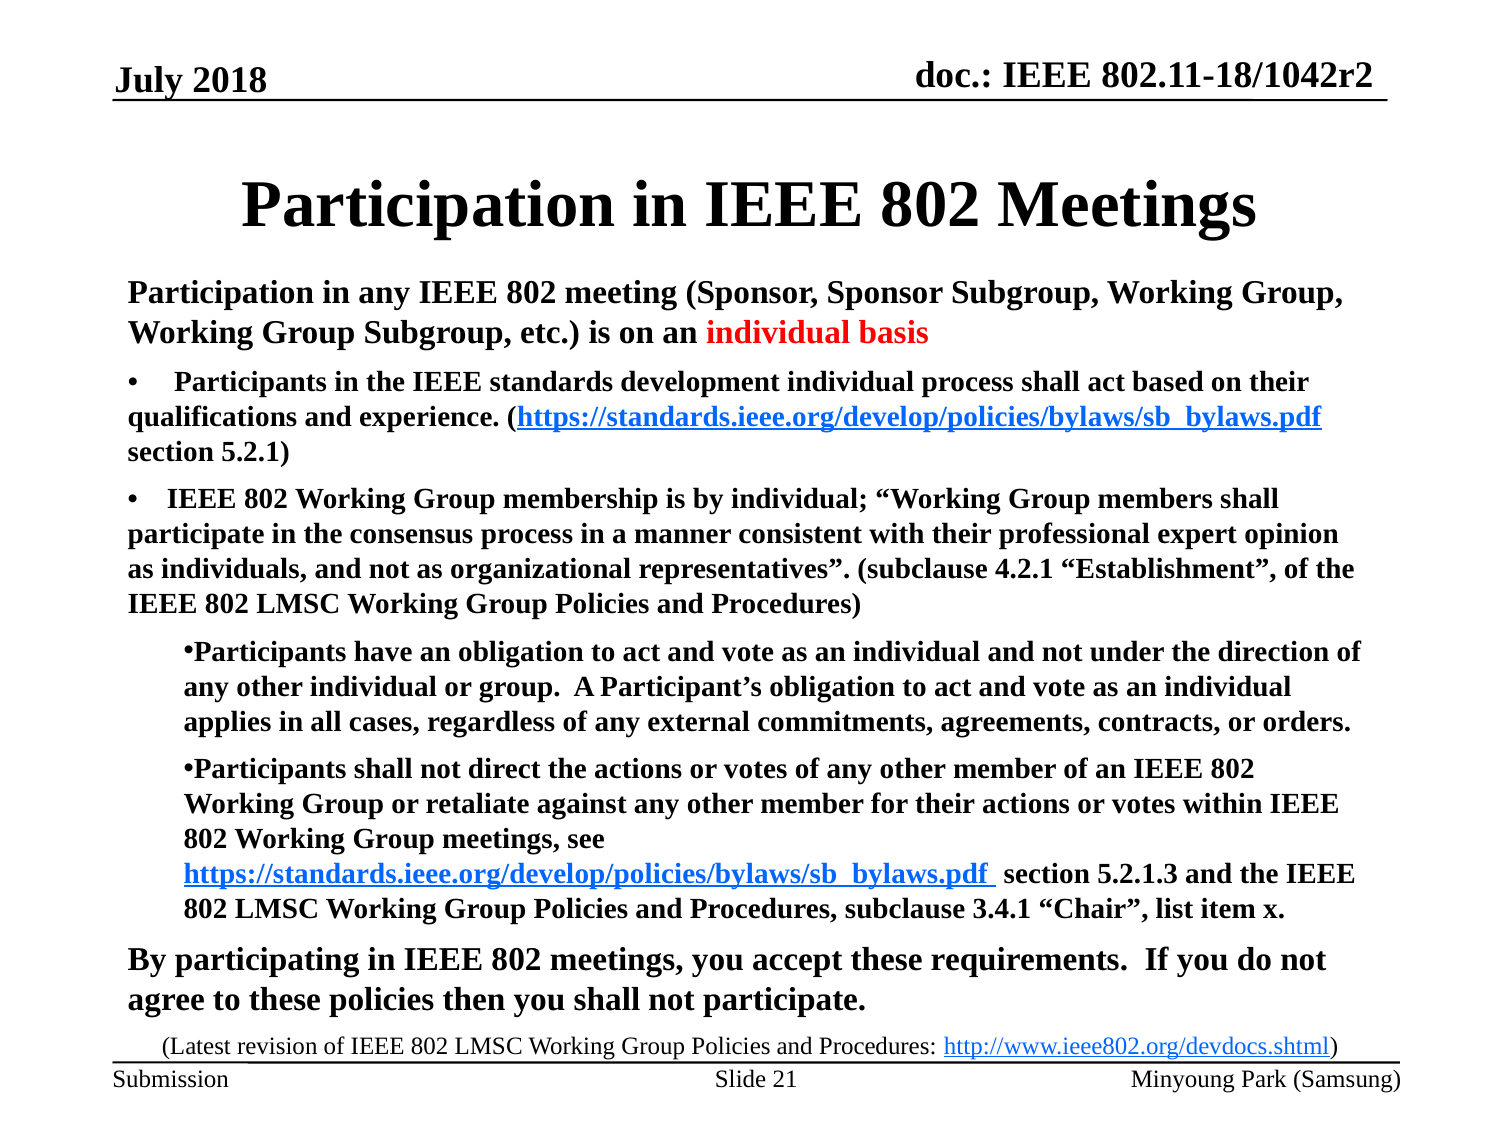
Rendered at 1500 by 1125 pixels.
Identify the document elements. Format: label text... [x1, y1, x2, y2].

slide_number Slide 21 [712, 1061, 800, 1093]
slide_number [114, 54, 335, 101]
footer Minyoung Park (Samsung) [949, 1061, 1402, 1093]
list Participation in any IEEE 802 meeting (Sponsor, Sponsor Subgroup, Working Group, Working Group Subgroup, etc.) is on an individual basis • Participants in the IEEE standards development individual process shall act based on their qualifications and experience. (https://standards.ieee.org/develop/policies/bylaws/sb_bylaws.pdfsection 5.2.1) • IEEE 802 Working Group membership is by individual; “Working Group members shall participate in the consensus process in a manner consistent with their professional expert opinion as individuals, and not as organizational representatives”. (subclause 4.2.1 “Establishment”, of the IEEE 802 LMSC Working Group Policies and Procedures) Participants have an obligation to act and vote as an individual and not under the direction of any other individual or group. A Participant’s obligation to act and vote as an individual applies in all cases, regardless of any external commitments, agreements, contracts, or orders. Participants shall not direct the actions or votes of any other member of an IEEE 802 Working Group or retaliate against any other member for their actions or votes within IEEE 802 Working Group meetings, see https://standards.ieee.org/develop/policies/bylaws/sb_bylaws.pdf section 5.2.1.3 and the IEEE 802 LMSC Working Group Policies and Procedures, subclause 3.4.1 “Chair”, list item x. By participating in IEEE 802 meetings, you accept these requirements. If you do not agree to these policies then you shall not participate. (Latest revision of IEEE 802 LMSC Working Group Policies and Procedures: http://www.ieee802.org/devdocs.shtml) [112, 262, 1388, 1063]
title Participation in IEEE 802 Meetings [112, 112, 1388, 262]
